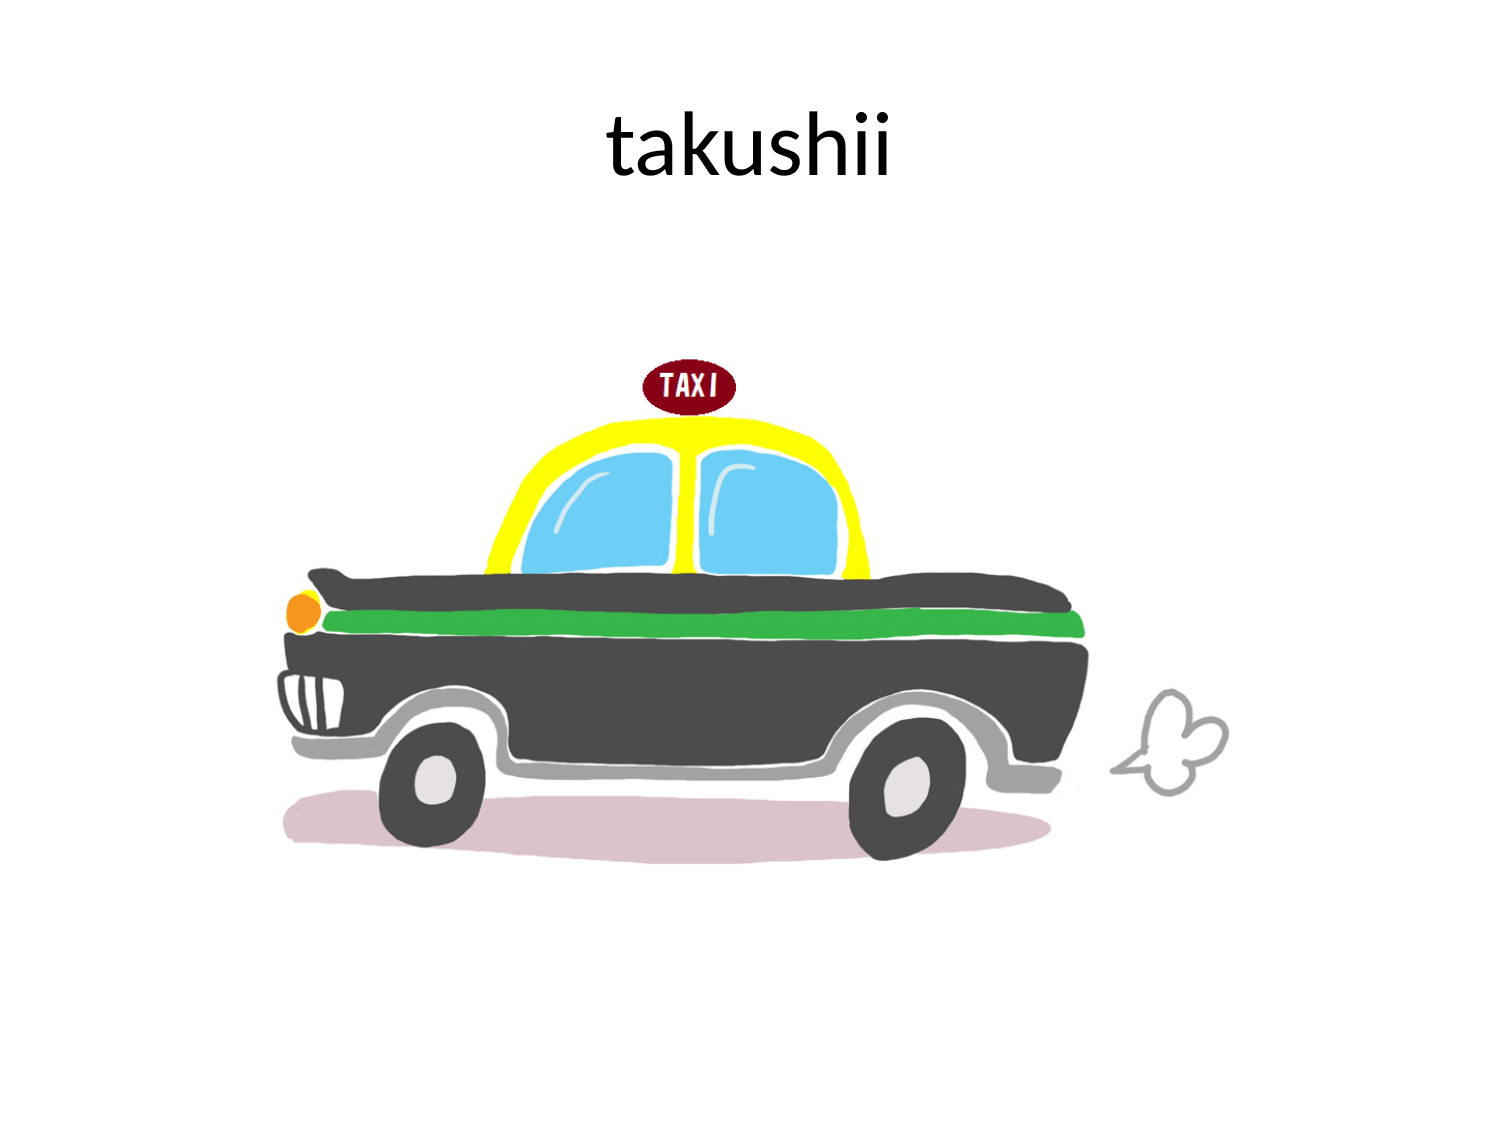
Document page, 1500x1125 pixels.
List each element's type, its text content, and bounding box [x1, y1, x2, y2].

title takushii [75, 45, 1425, 233]
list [235, 262, 1265, 1006]
